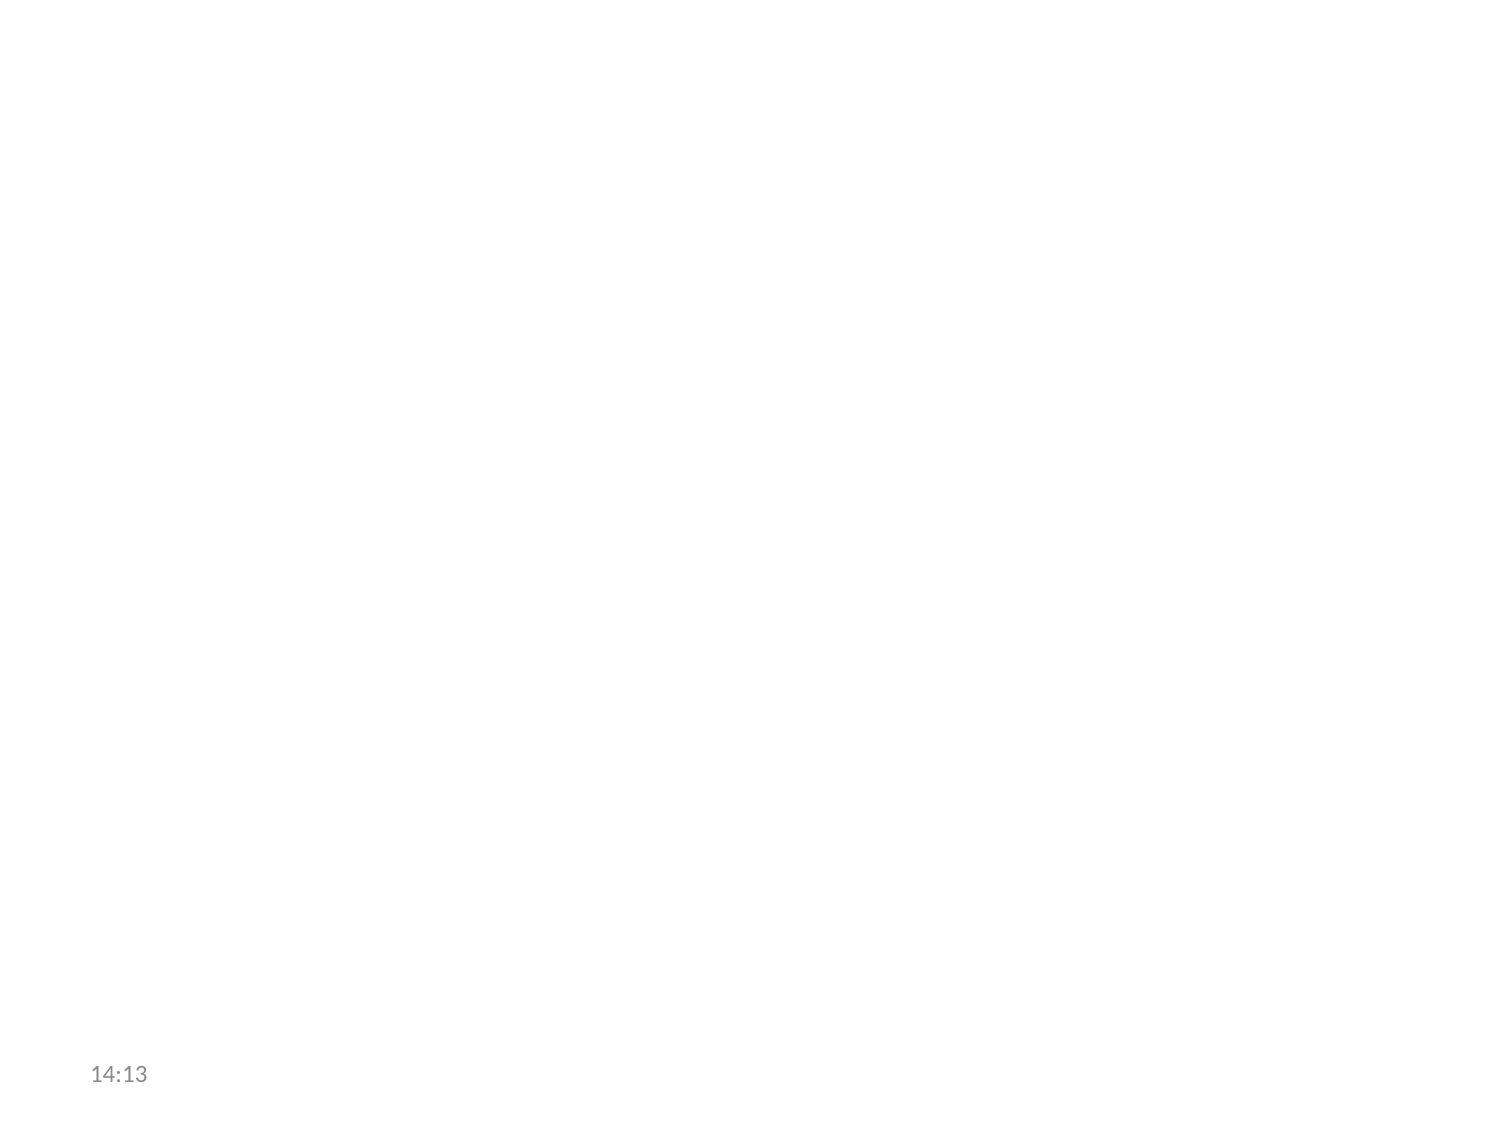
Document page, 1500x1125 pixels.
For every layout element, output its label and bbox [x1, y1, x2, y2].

slide_number [75, 1042, 425, 1103]
